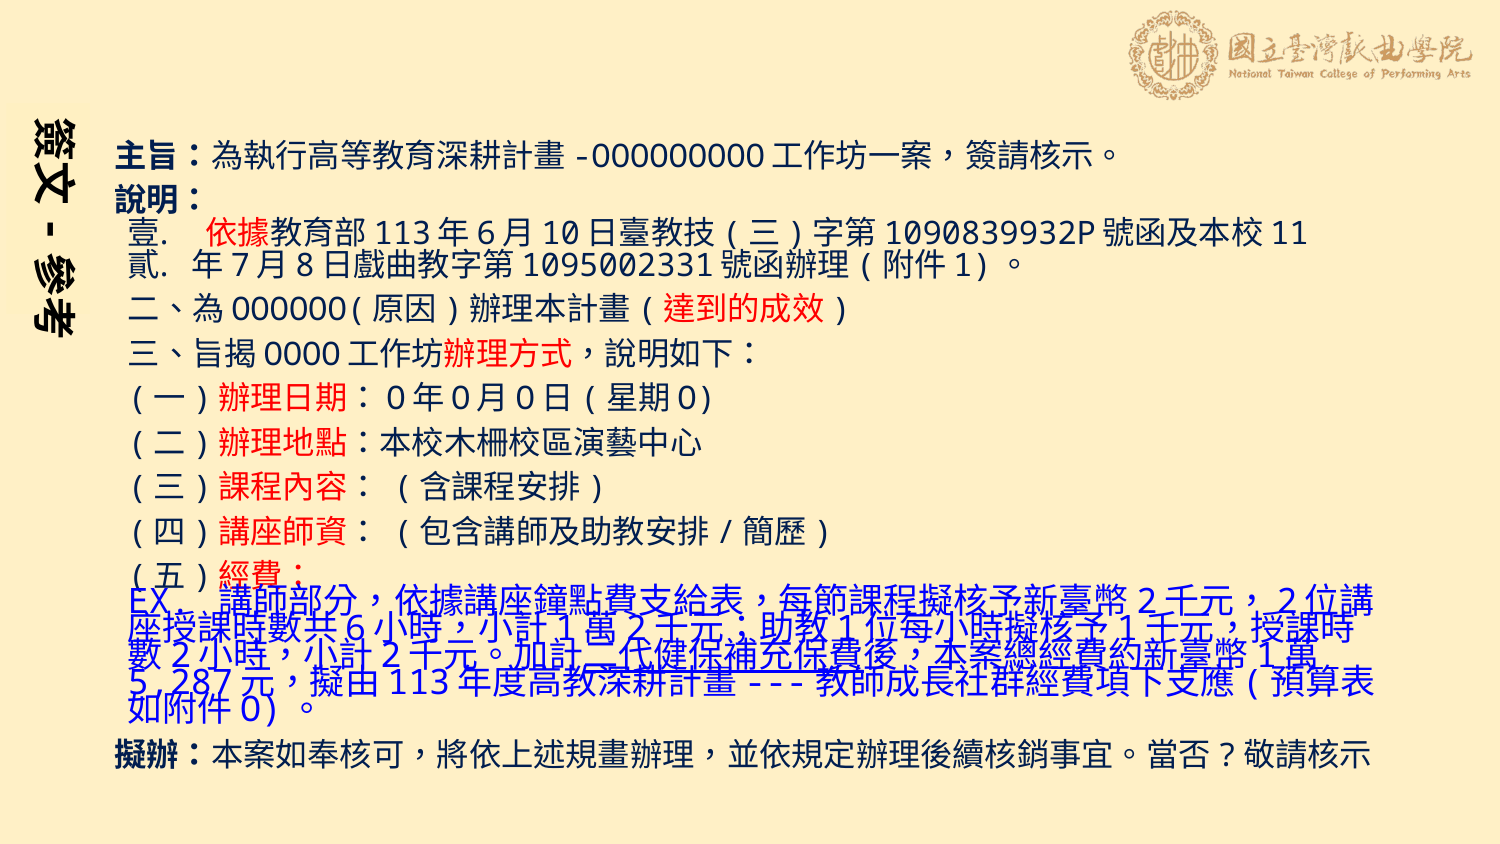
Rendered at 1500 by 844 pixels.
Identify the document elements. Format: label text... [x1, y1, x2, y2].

list 主旨：為執行高等教育深耕計畫-OOOOOOOOO工作坊一案，簽請核示。 說明： 依據教育部113年6月10日臺教技(三)字第1090839932P號函及本校11 年7月8日戲曲教字第1095002331號函辦理(附件1)。 二、為OOOOOO(原因)辦理本計畫(達到的成效) 三、旨揭OOOO工作坊辦理方式，說明如下： (一)辦理日期：O年O月O日(星期O) (二)辦理地點：本校木柵校區演藝中心 (三)課程內容： (含課程安排) (四)講座師資： (包含講師及助教安排/簡歷) (五)經費： EX. 講師部分，依據講座鐘點費支給表，每節課程擬核予新臺幣2千元，2位講座授課時數共6小時，小計1萬2千元；助教1位每小時擬核予1千元，授課時數2小時，小計2千元。加計二代健保補充保費後，本案總經費約新臺幣1萬5,287元，擬由113年度高教深耕計畫---教師成長社群經費項下支應(預算表如附件O)。 擬辦：本案如奉核可，將依上述規畫辦理，並依規定辦理後續核銷事宜。當否?敬請核示 [99, 114, 1393, 792]
text_box 簽文-參考 [6, 103, 90, 314]
picture [1119, 6, 1482, 104]
